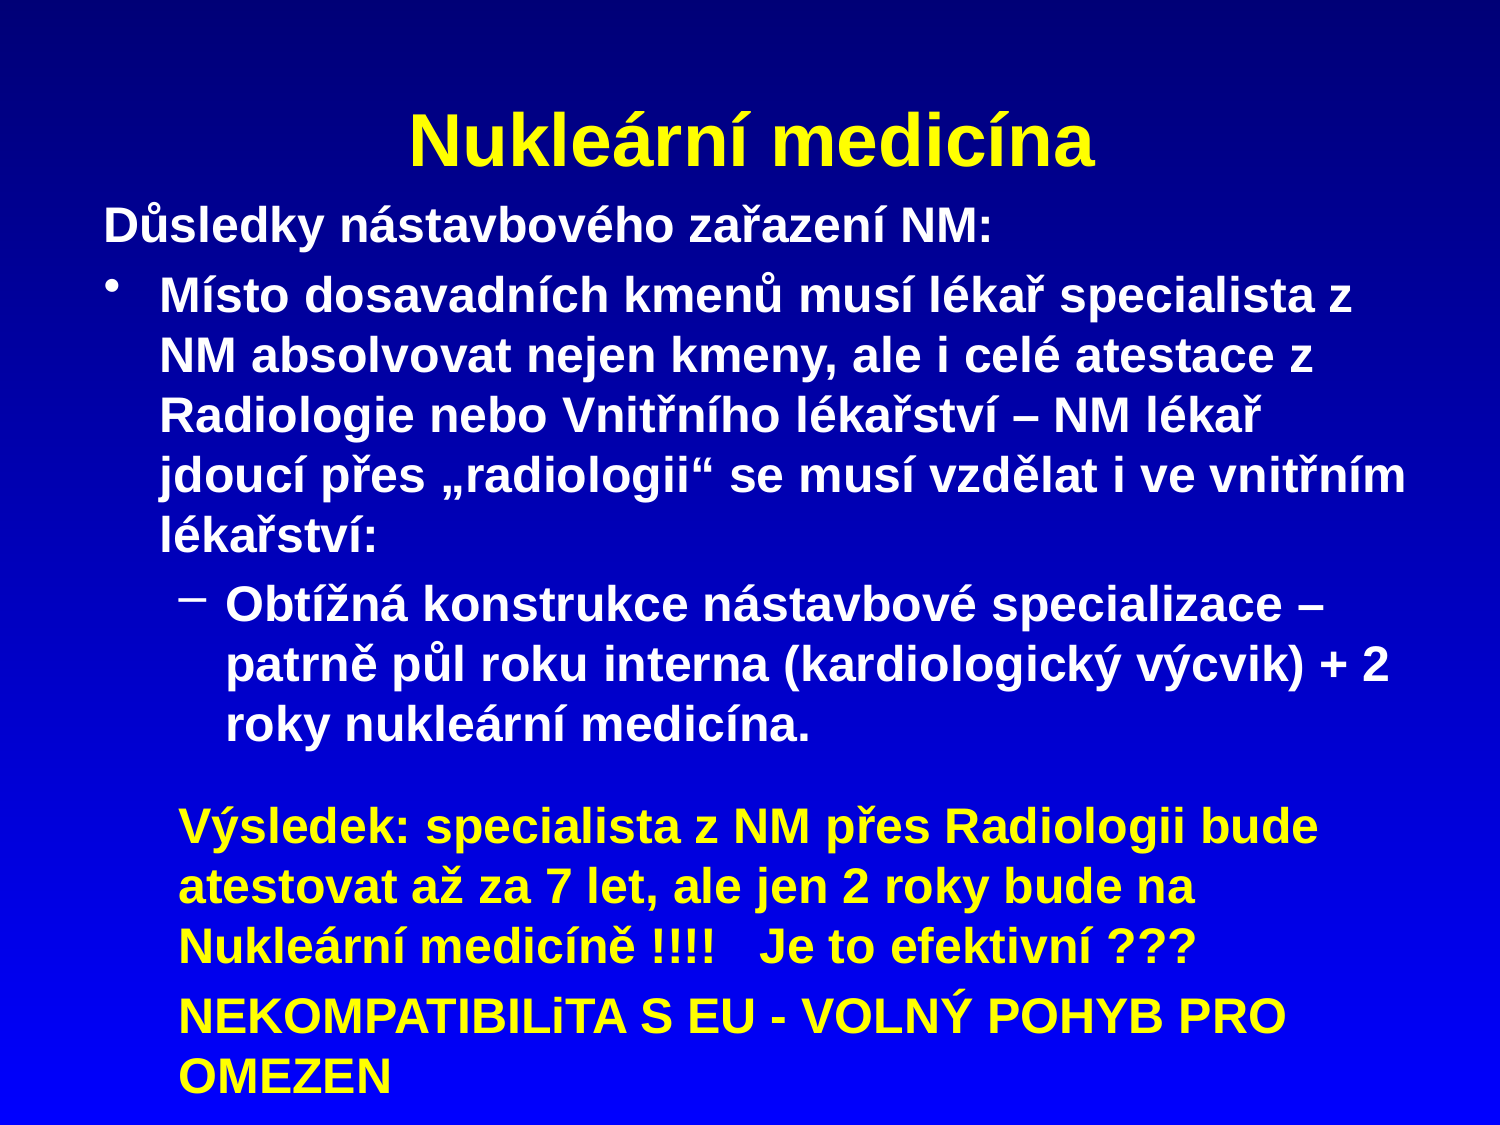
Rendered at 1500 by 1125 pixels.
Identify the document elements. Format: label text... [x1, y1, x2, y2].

title Nukleární medicína [76, 42, 1427, 231]
list Důsledky nástavbového zařazení NM: Místo dosavadních kmenů musí lékař specialista z NM absolvovat nejen kmeny, ale i celé atestace z Radiologie nebo Vnitřního lékařství – NM lékař jdoucí přes „radiologii“ se musí vzdělat i ve vnitřním lékařství: Obtížná konstrukce nástavbové specializace – patrně půl roku interna (kardiologický výcvik) + 2 roky nukleární medicína. Výsledek: specialista z NM přes Radiologii bude atestovat až za 7 let, ale jen 2 roky bude na Nukleární medicíně !!!! Je to efektivní ??? NEKOMPATIBILiTA S EU - VOLNÝ POHYB PRO OMEZEN [88, 184, 1429, 1071]
